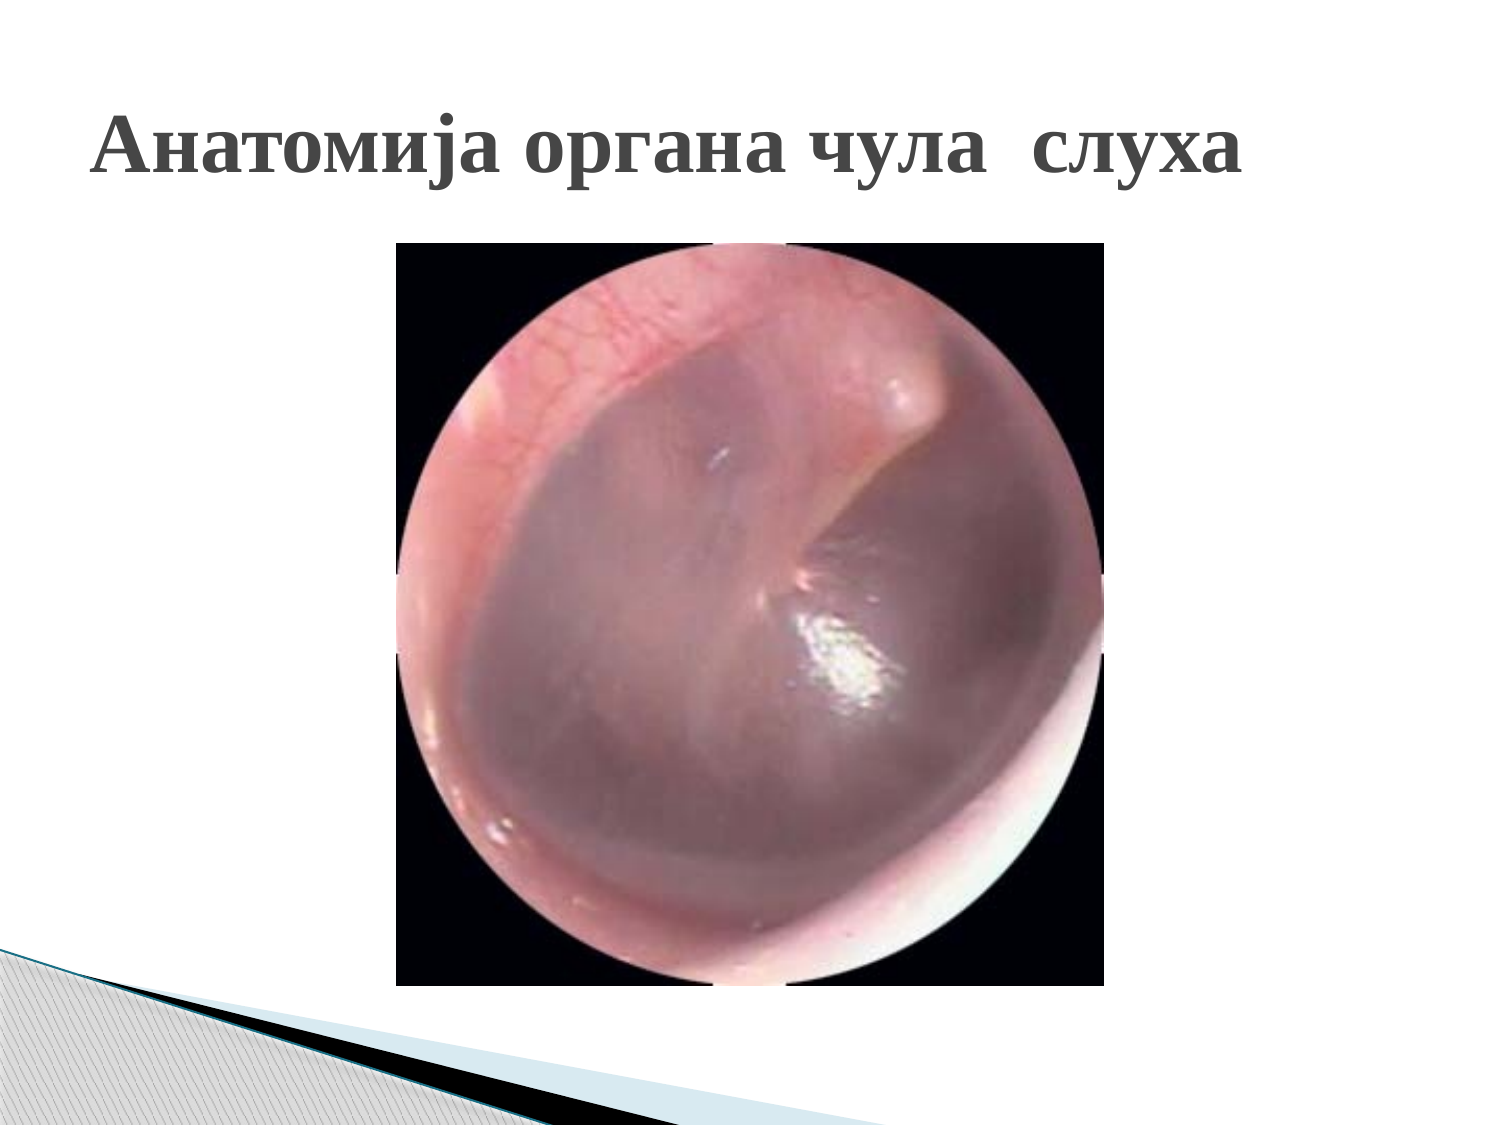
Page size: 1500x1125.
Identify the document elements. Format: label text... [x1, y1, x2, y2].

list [396, 243, 1104, 986]
title Анатомија органа чула слуха [75, 45, 1425, 233]
